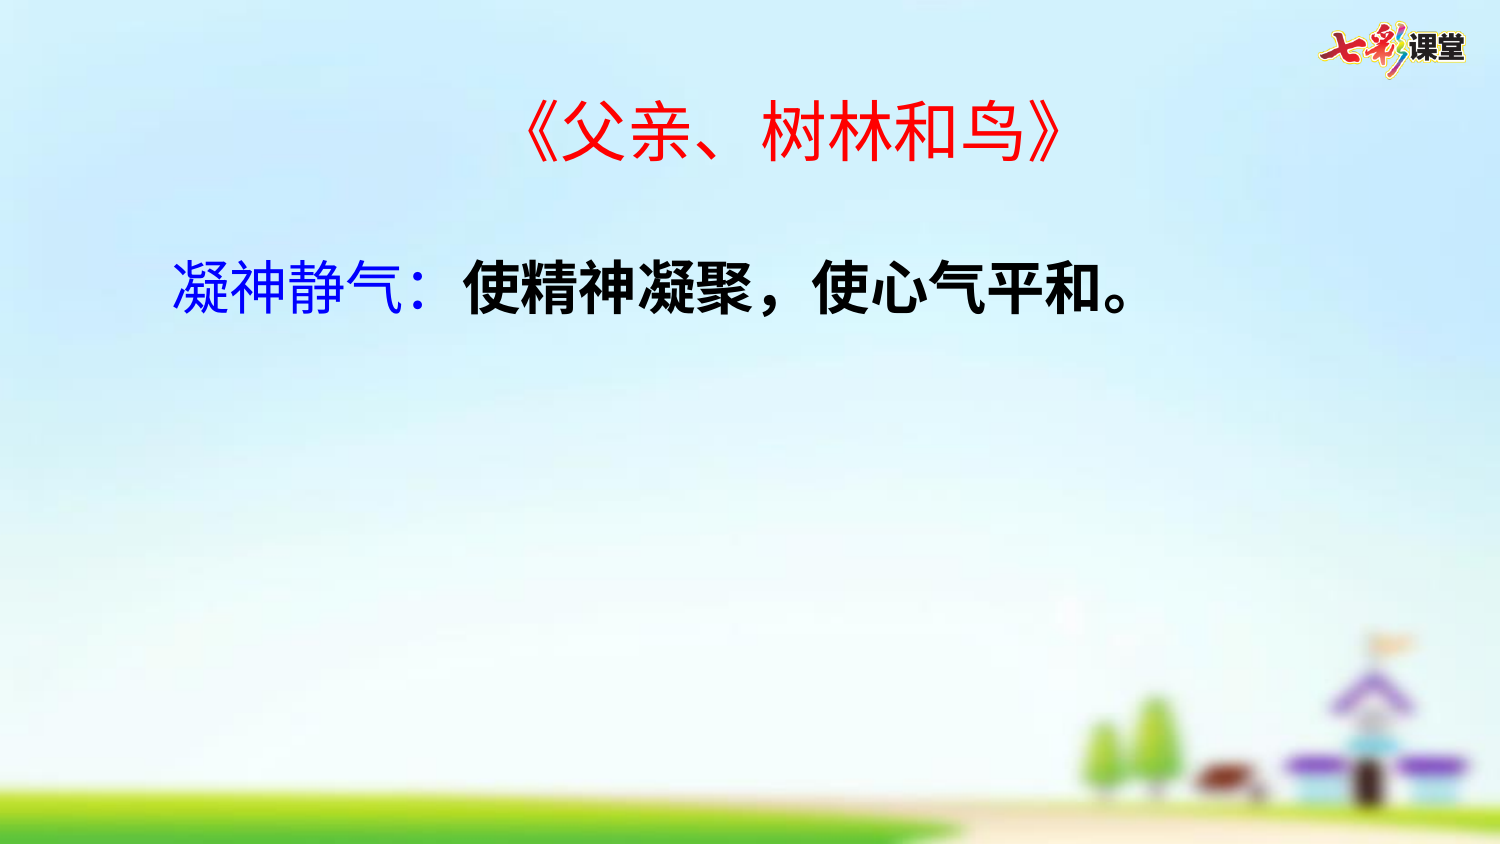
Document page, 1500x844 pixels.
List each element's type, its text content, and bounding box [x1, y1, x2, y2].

text_box 《父亲、树林和鸟》 [478, 82, 1110, 178]
picture [0, 0, 1500, 844]
text_box 凝神静气：使精神凝聚，使心气平和。 [156, 243, 1369, 329]
